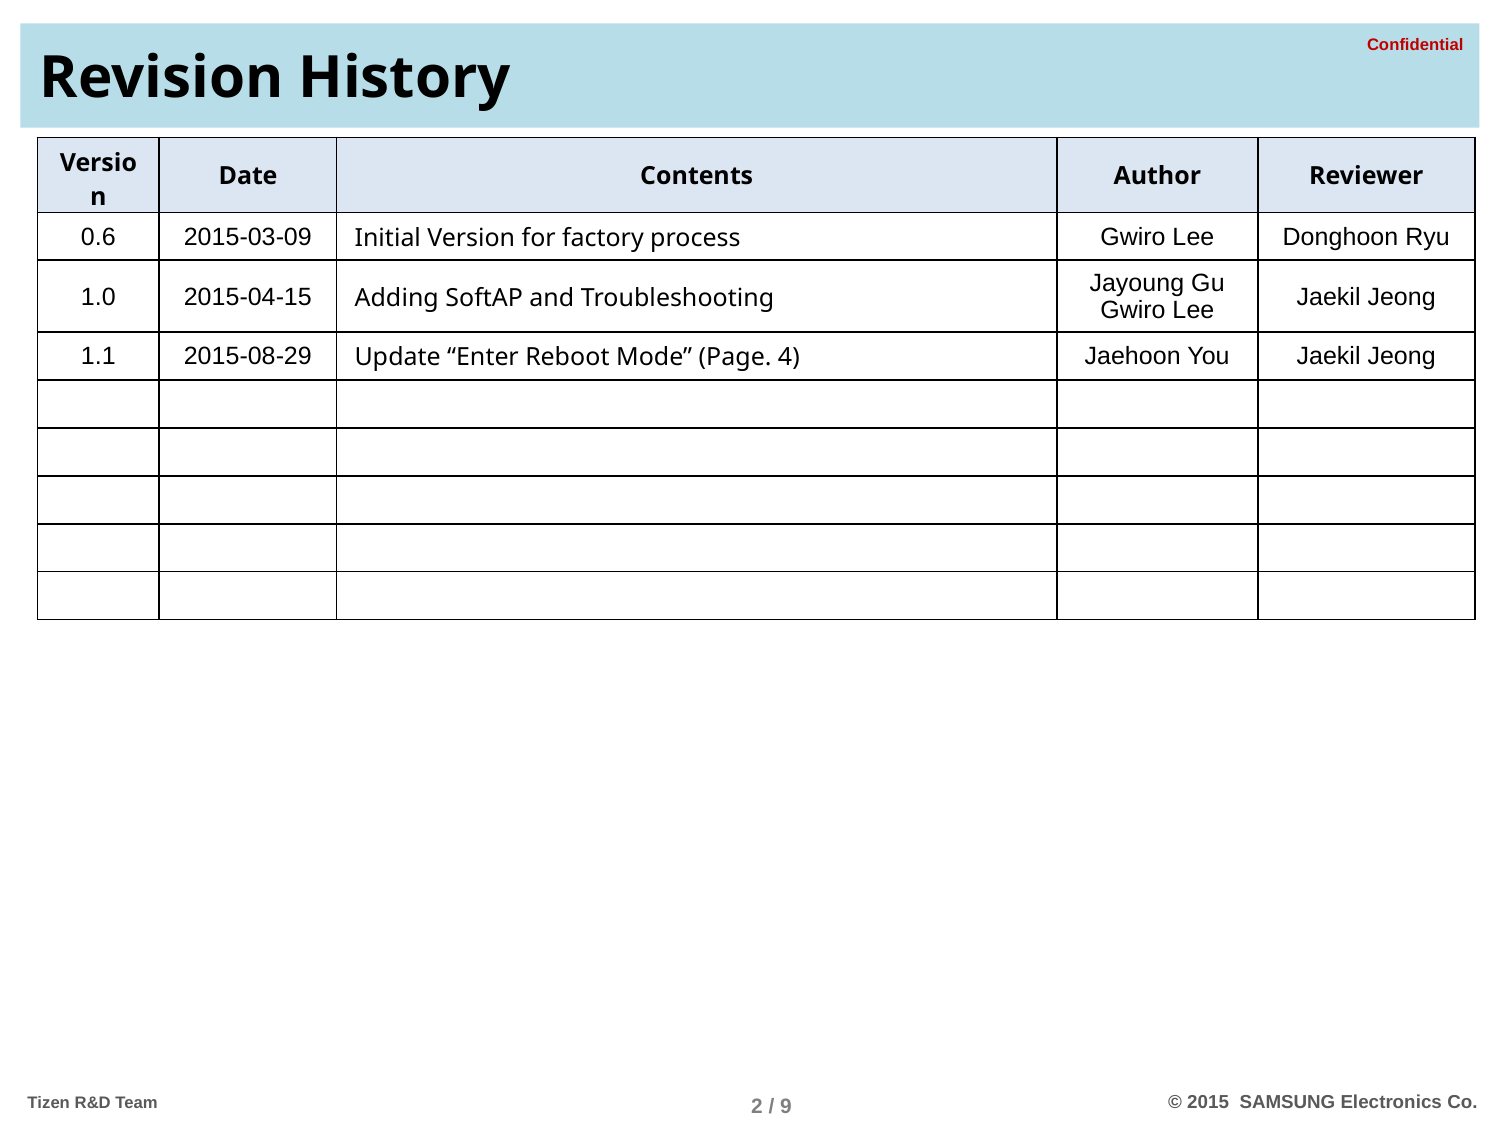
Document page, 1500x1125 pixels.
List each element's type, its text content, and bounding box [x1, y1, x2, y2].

table_cell [1259, 477, 1474, 523]
table_cell 2015-08-29 [160, 333, 336, 379]
table_cell [38, 525, 158, 571]
table_cell Jaekil Jeong [1259, 261, 1474, 331]
table_cell Jayoung Gu Gwiro Lee [1058, 261, 1257, 331]
table_cell 1.0 [38, 261, 158, 331]
table_cell Gwiro Lee [1058, 213, 1257, 259]
table_cell [337, 525, 1056, 571]
table_cell [337, 477, 1056, 523]
table_cell [1058, 429, 1257, 475]
table_cell [1259, 525, 1474, 571]
table_cell Update “Enter Reboot Mode” (Page. 4) [337, 333, 1056, 379]
table_cell [1259, 381, 1474, 427]
table_cell 0.6 [38, 213, 158, 259]
table_cell 1.1 [38, 333, 158, 379]
table_cell [160, 429, 336, 475]
table_cell Jaekil Jeong [1259, 333, 1474, 379]
table_cell [160, 477, 336, 523]
table_header Contents [337, 138, 1056, 212]
table_cell [38, 381, 158, 427]
table_cell Donghoon Ryu [1259, 213, 1474, 259]
table_cell [337, 572, 1056, 619]
table_cell 2015-04-15 [160, 261, 336, 331]
table_cell [38, 572, 158, 619]
table_cell [1058, 525, 1257, 571]
table_cell [1058, 572, 1257, 619]
table_cell Jaehoon You [1058, 333, 1257, 379]
table_cell Adding SoftAP and Troubleshooting [337, 261, 1056, 331]
table_cell [160, 572, 336, 619]
table_header Author [1058, 138, 1257, 212]
table_cell Initial Version for factory process [337, 213, 1056, 259]
table_cell [160, 525, 336, 571]
table_cell [38, 429, 158, 475]
table_cell [337, 381, 1056, 427]
table_cell [1058, 381, 1257, 427]
table_cell 2015-03-09 [160, 213, 336, 259]
table_cell [160, 381, 336, 427]
table_cell [38, 477, 158, 523]
title Revision History [24, 30, 1450, 118]
table_cell [1259, 429, 1474, 475]
table_cell [1058, 477, 1257, 523]
table_cell [337, 429, 1056, 475]
table_header Date [160, 138, 336, 212]
table_header Reviewer [1259, 138, 1474, 212]
table_header Version [38, 138, 158, 212]
table_cell [1259, 572, 1474, 619]
